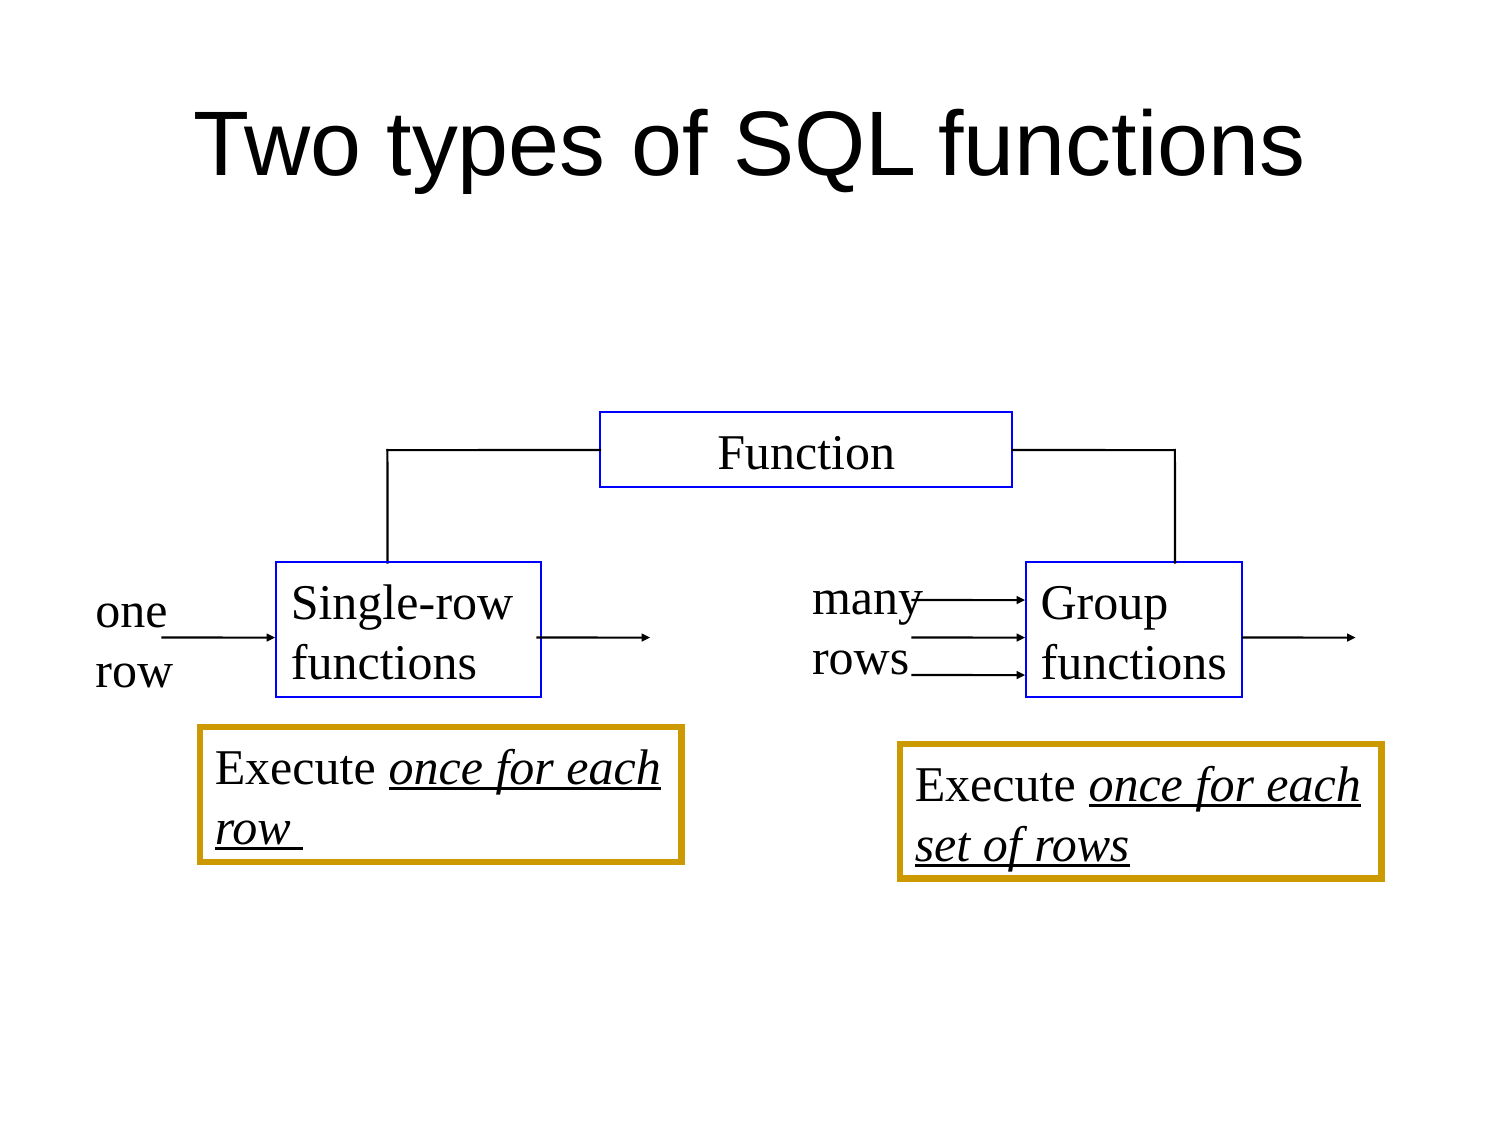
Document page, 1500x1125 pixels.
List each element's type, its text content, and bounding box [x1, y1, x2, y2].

text_box many rows [797, 556, 939, 692]
text_box Single-row functions [276, 562, 541, 698]
text_box [939, 633, 1025, 642]
text_box Execute once for each set of rows [899, 743, 1382, 879]
text_box [189, 633, 275, 642]
text_box one row [80, 570, 189, 705]
text_box Function [600, 412, 1013, 488]
text_box [1242, 633, 1356, 642]
text_box Group functions [1025, 562, 1243, 698]
text_box Execute once for each row [199, 727, 682, 862]
text_box [939, 670, 1025, 680]
text_box [537, 633, 650, 642]
title Two types of SQL functions [75, 45, 1425, 233]
text_box [939, 595, 1025, 605]
